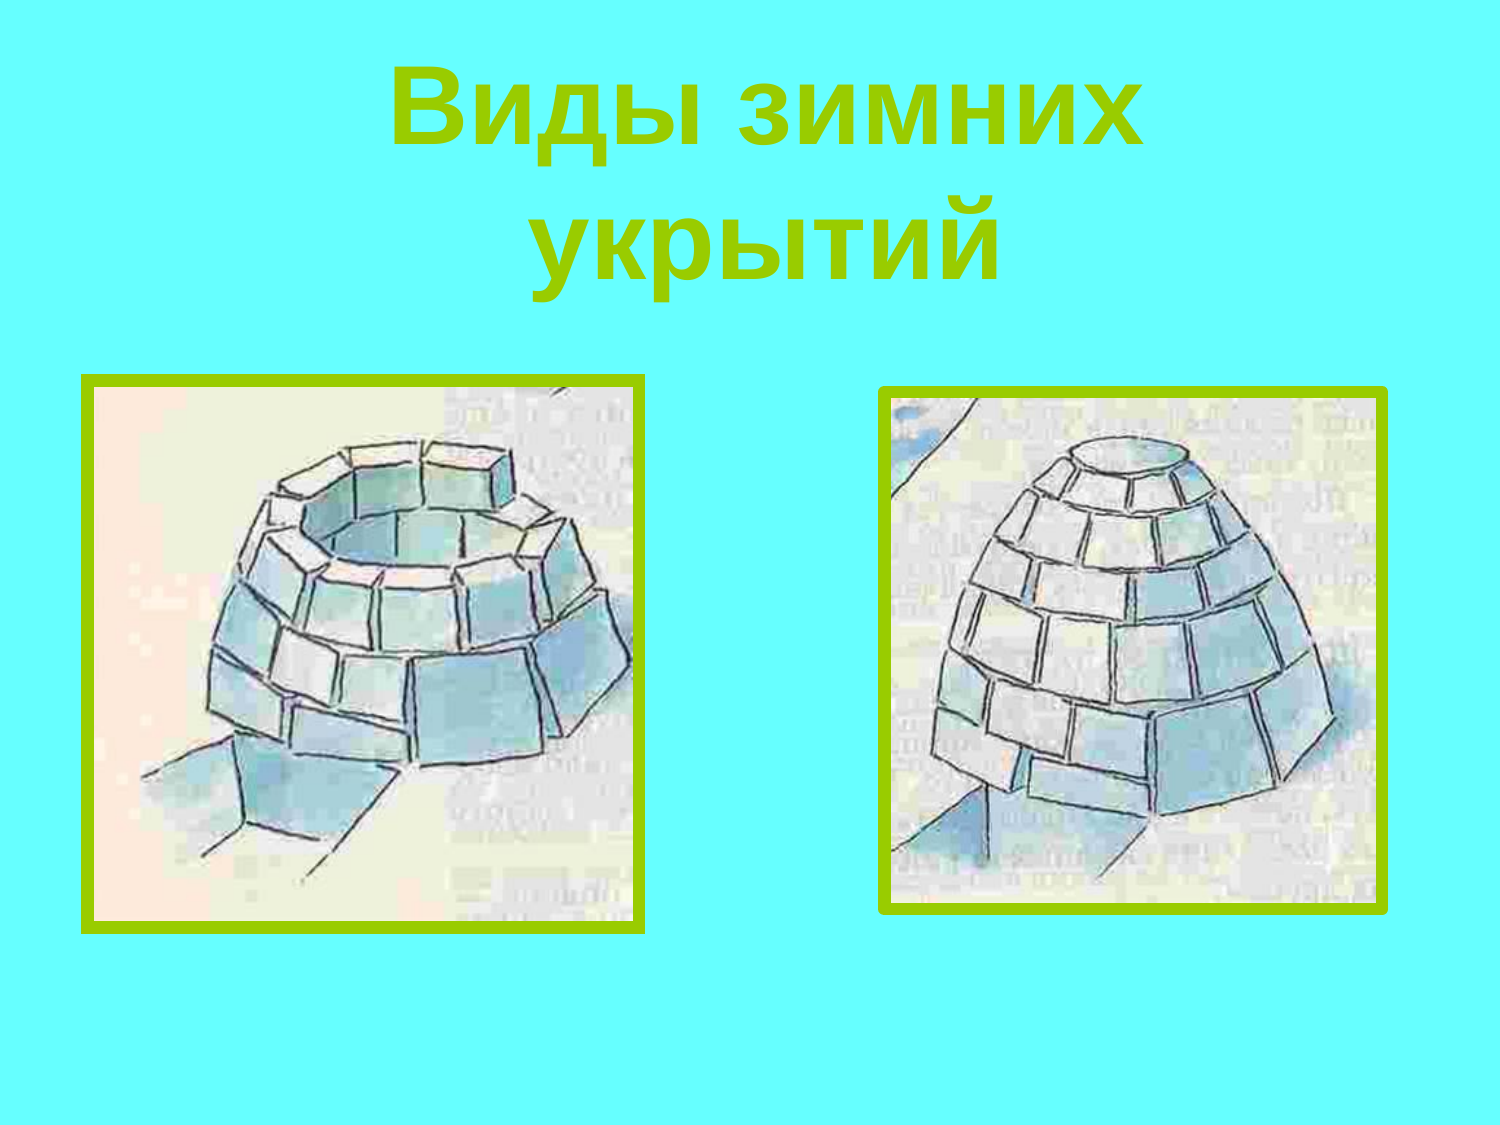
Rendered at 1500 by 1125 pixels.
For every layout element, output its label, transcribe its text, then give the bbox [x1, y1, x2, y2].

title Виды зимних укрытий [128, 46, 1405, 289]
picture [93, 386, 633, 922]
picture [890, 398, 1376, 904]
